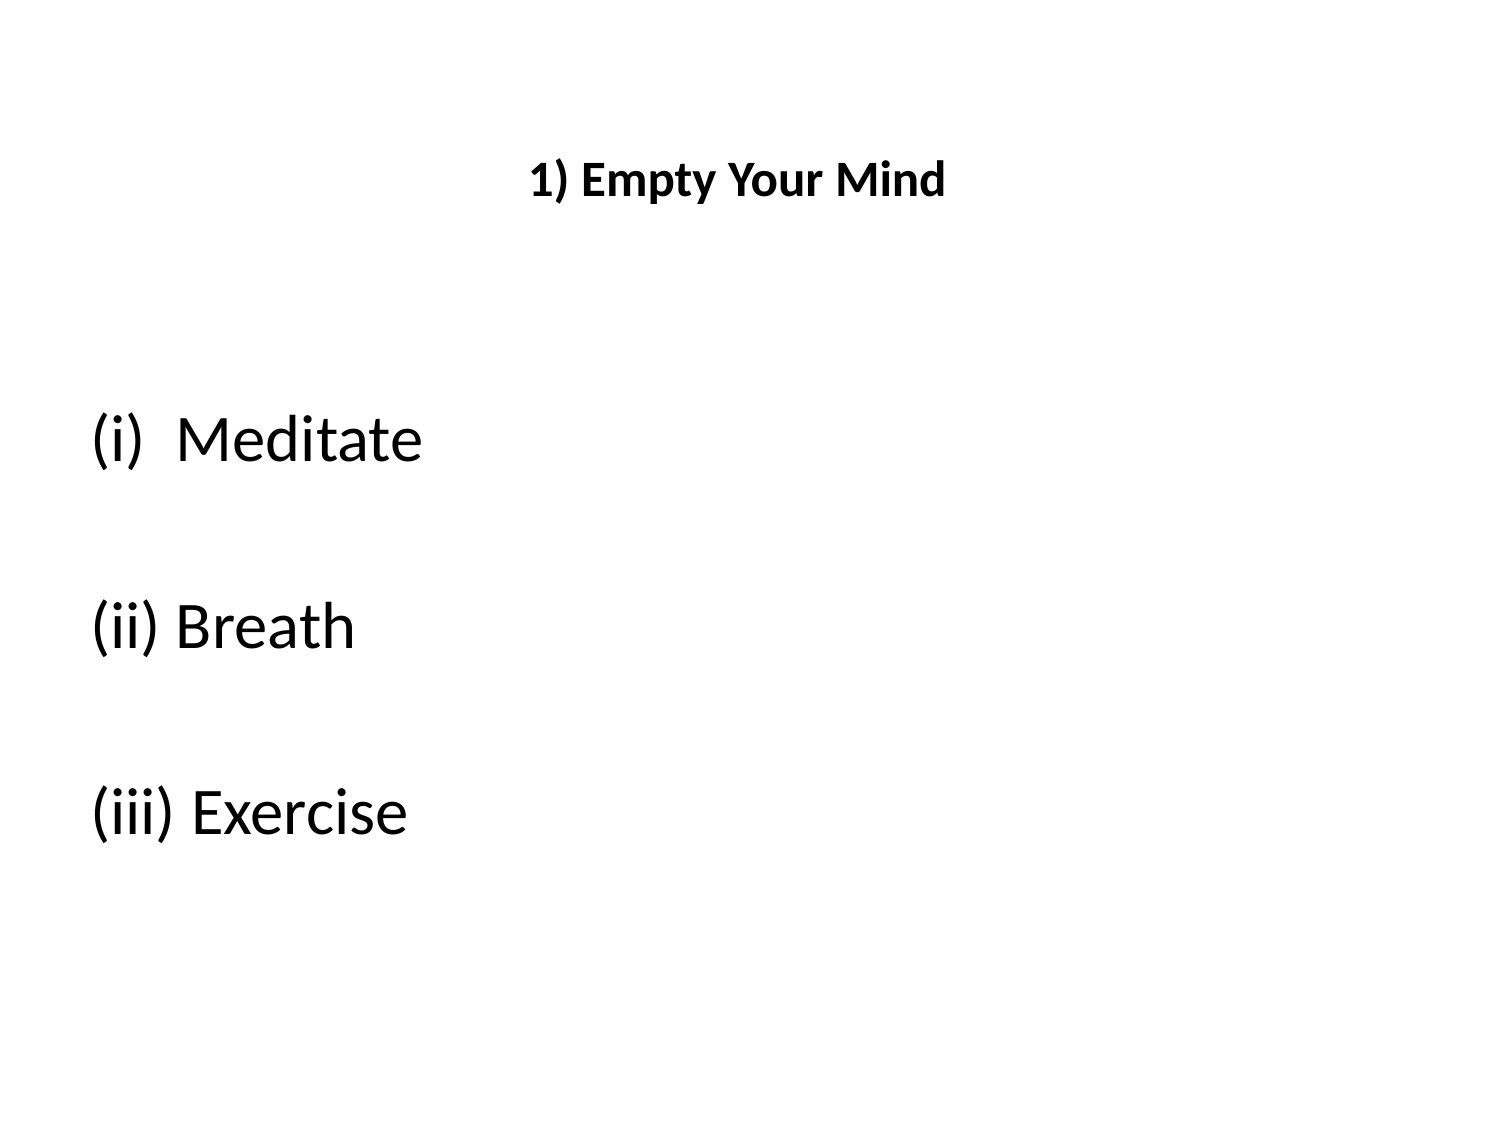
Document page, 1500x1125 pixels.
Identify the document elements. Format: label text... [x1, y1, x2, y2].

title 1) Empty Your Mind [62, 137, 1413, 271]
list (i) Meditate (ii) Breath (iii) Exercise [75, 387, 1425, 1005]
